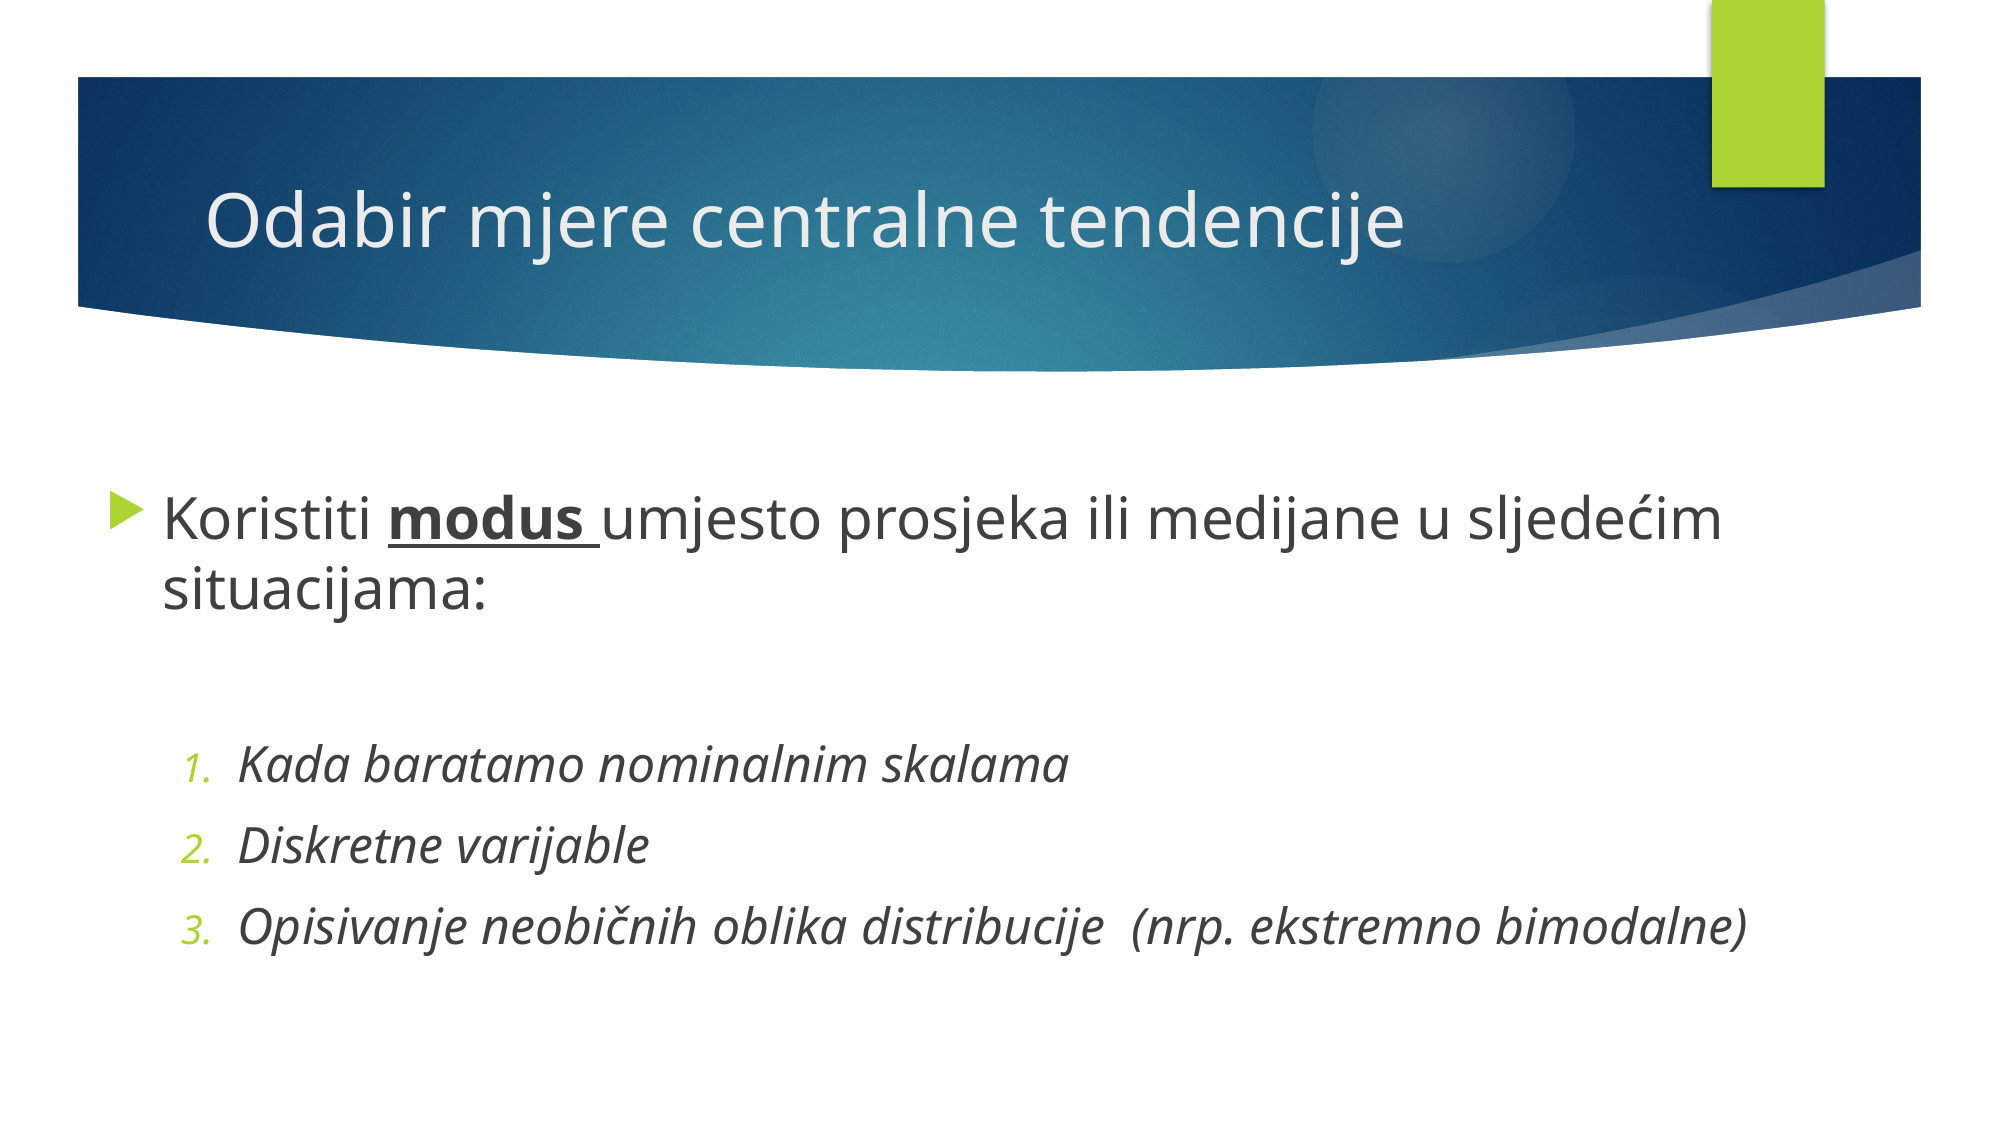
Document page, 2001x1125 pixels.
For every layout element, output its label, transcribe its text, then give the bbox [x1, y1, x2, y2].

list Koristiti modus umjesto prosjeka ili medijane u sljedećim situacijama: Kada baratamo nominalnim skalama Diskretne varijable Opisivanje neobičnih oblika distribucije (nrp. ekstremno bimodalne) [90, 473, 1871, 1125]
title Odabir mjere centralne tendencije [189, 159, 1627, 276]
